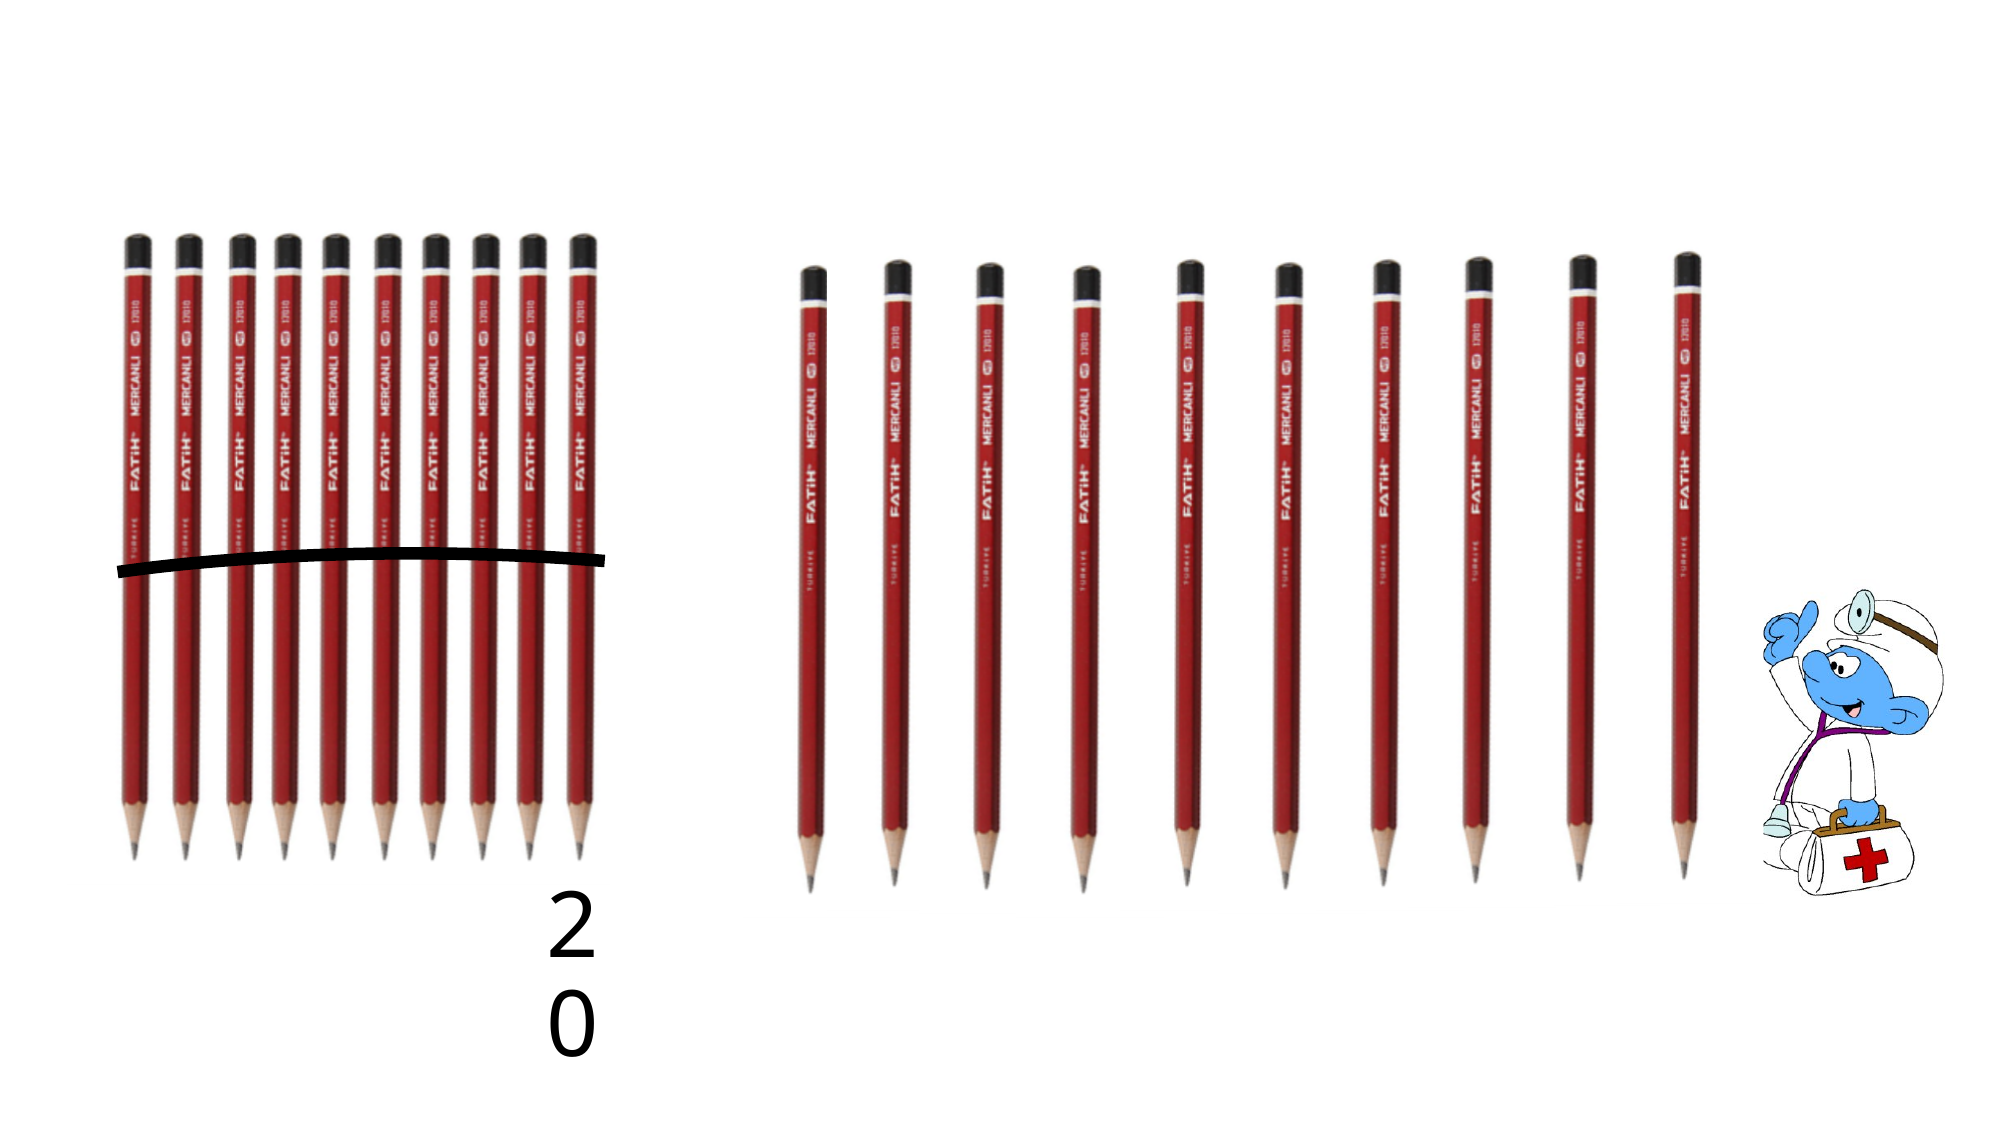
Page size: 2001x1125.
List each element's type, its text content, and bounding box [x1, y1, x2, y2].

picture [313, 220, 360, 886]
title 20 [531, 868, 660, 1086]
picture [411, 220, 610, 886]
picture [67, 220, 310, 886]
picture [743, 238, 1956, 919]
picture [361, 220, 410, 886]
